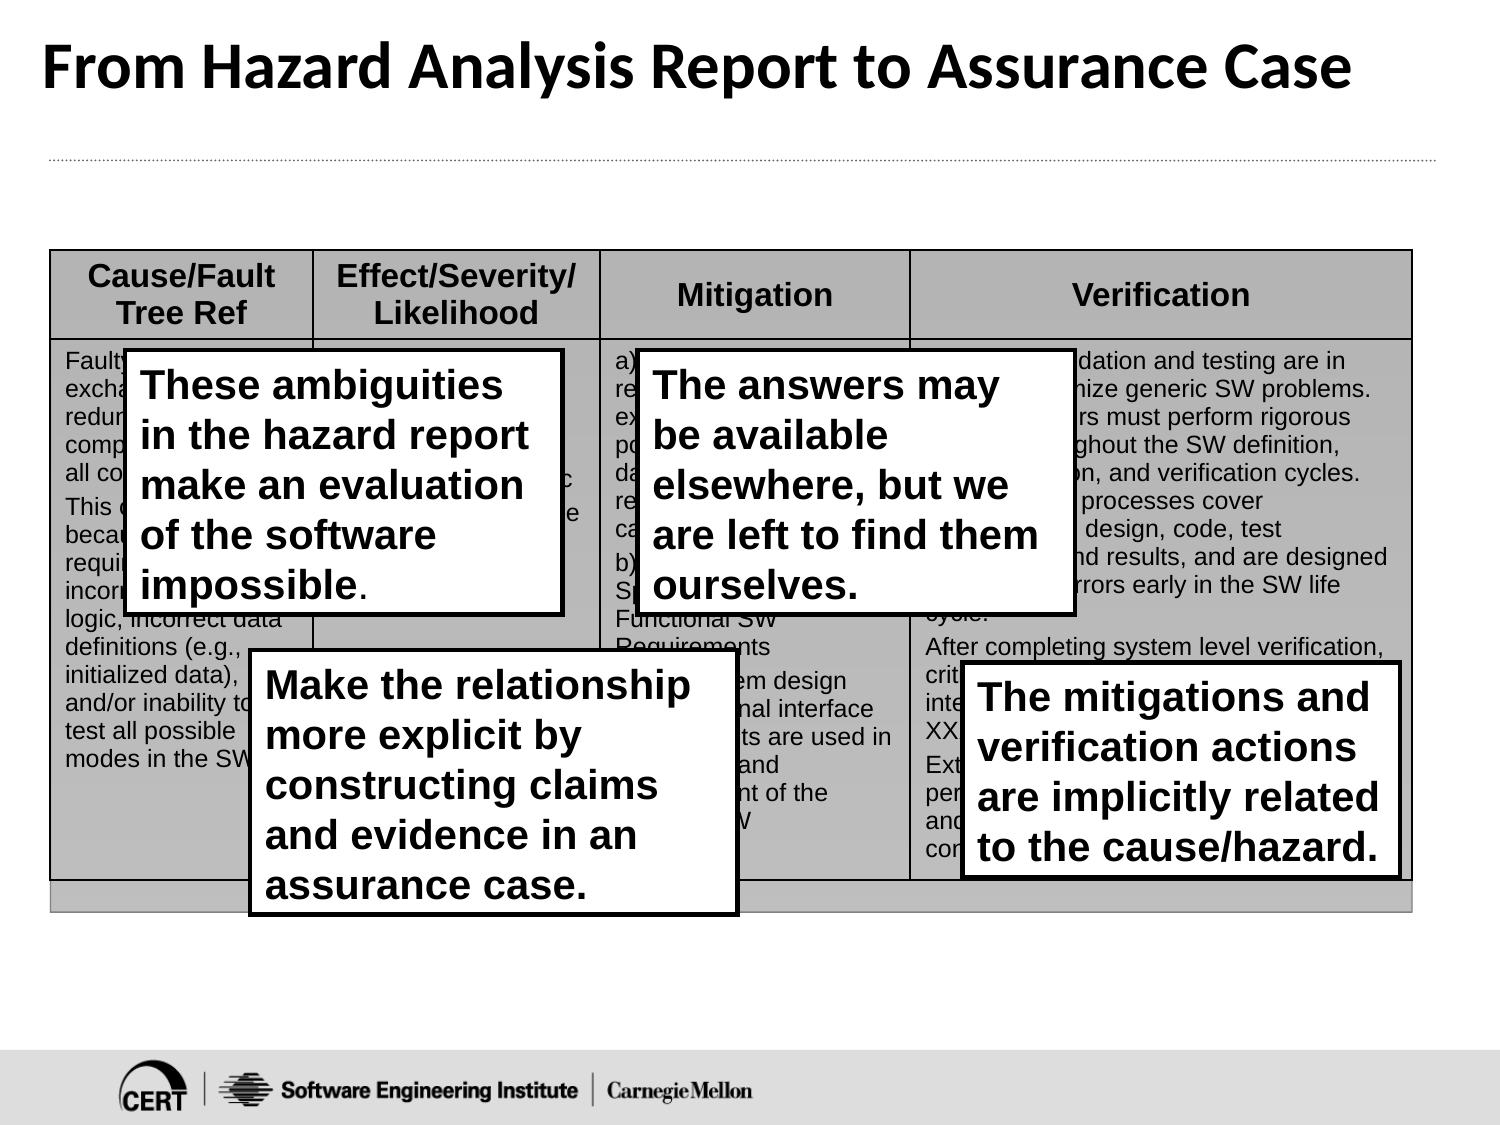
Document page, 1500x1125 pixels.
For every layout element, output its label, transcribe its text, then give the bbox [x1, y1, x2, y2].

text_box [49, 881, 249, 913]
table_header Mitigation [601, 251, 909, 338]
table_cell a) Software safeguards reduce, to the maximum extent feasible, the possibility that faulty data sent among redundant computers causes them to fail b) Program Development Specifications and Functional SW Requirements c) Subsystem design and functional interface requirements are used in the design and development of the relevant SW d) … [601, 340, 909, 879]
table_cell Faulty data exchanged among redundant computers causes all computers to fail. This could occur because of improper requirements, incorrect coding of logic, incorrect data definitions (e.g., initialized data), and/or inability to test all possible modes in the SW [51, 340, 312, 879]
title From Hazard Analysis Report to Assurance Case [42, 37, 1434, 155]
table_cell Effect: Loss of operation of system during critical phase, leading to loss of life. Severity: Catastrophic Likelihood: Improbable Class: Controlled [314, 340, 599, 650]
text_box These ambiguities in the hazard report make an evaluation of the software impossible. [124, 350, 563, 615]
table_header Cause/Fault Tree Ref [51, 251, 312, 338]
text_box The answers may be available elsewhere, but we are left to find them ourselves. [637, 350, 1075, 615]
text_box The mitigations and verification actions are implicitly related to the cause/hazard. [962, 662, 1400, 878]
table_header Verification [911, 251, 1411, 338]
text_box Make the relationship more explicit by constructing claims and evidence in an assurance case. [249, 650, 738, 915]
text_box [738, 881, 1413, 913]
table_header Effect/Severity/ Likelihood [314, 251, 599, 338]
picture [102, 1056, 765, 1117]
table_cell Extensive validation and testing are in place to minimize generic SW problems. The contractors must perform rigorous reviews throughout the SW definition, implementation, and verification cycles. These review processes cover requirements, design, code, test procedures and results, and are designed to eliminate errors early in the SW life cycle. After completing system level verification, critical SW undergoes extensive integrated HW/SW verification at facility XXX Extensive verification is independently performed at facility XXX, using hardware and software maintained to duplicate the configuration of the fielded system [911, 340, 1411, 879]
